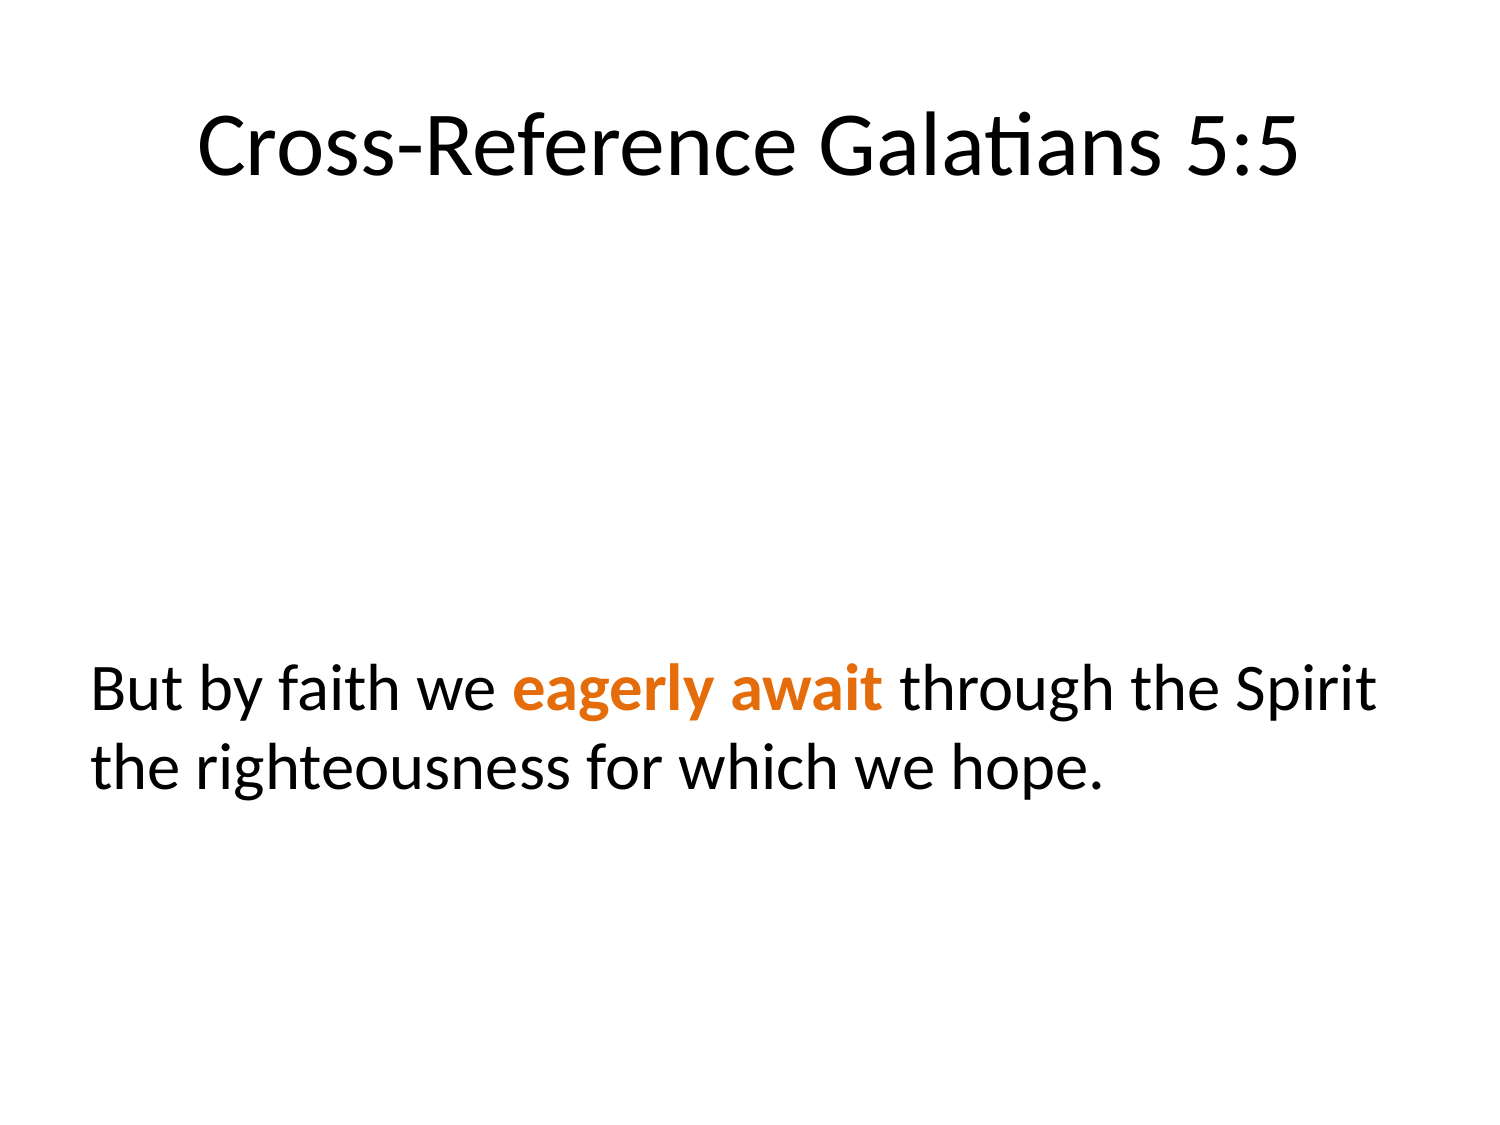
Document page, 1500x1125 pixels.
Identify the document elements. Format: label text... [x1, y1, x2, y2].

title Cross-Reference Galatians 5:5 [75, 45, 1425, 233]
list But by faith we eagerly await through the Spirit the righteousness for which we hope. [75, 262, 1425, 1005]
